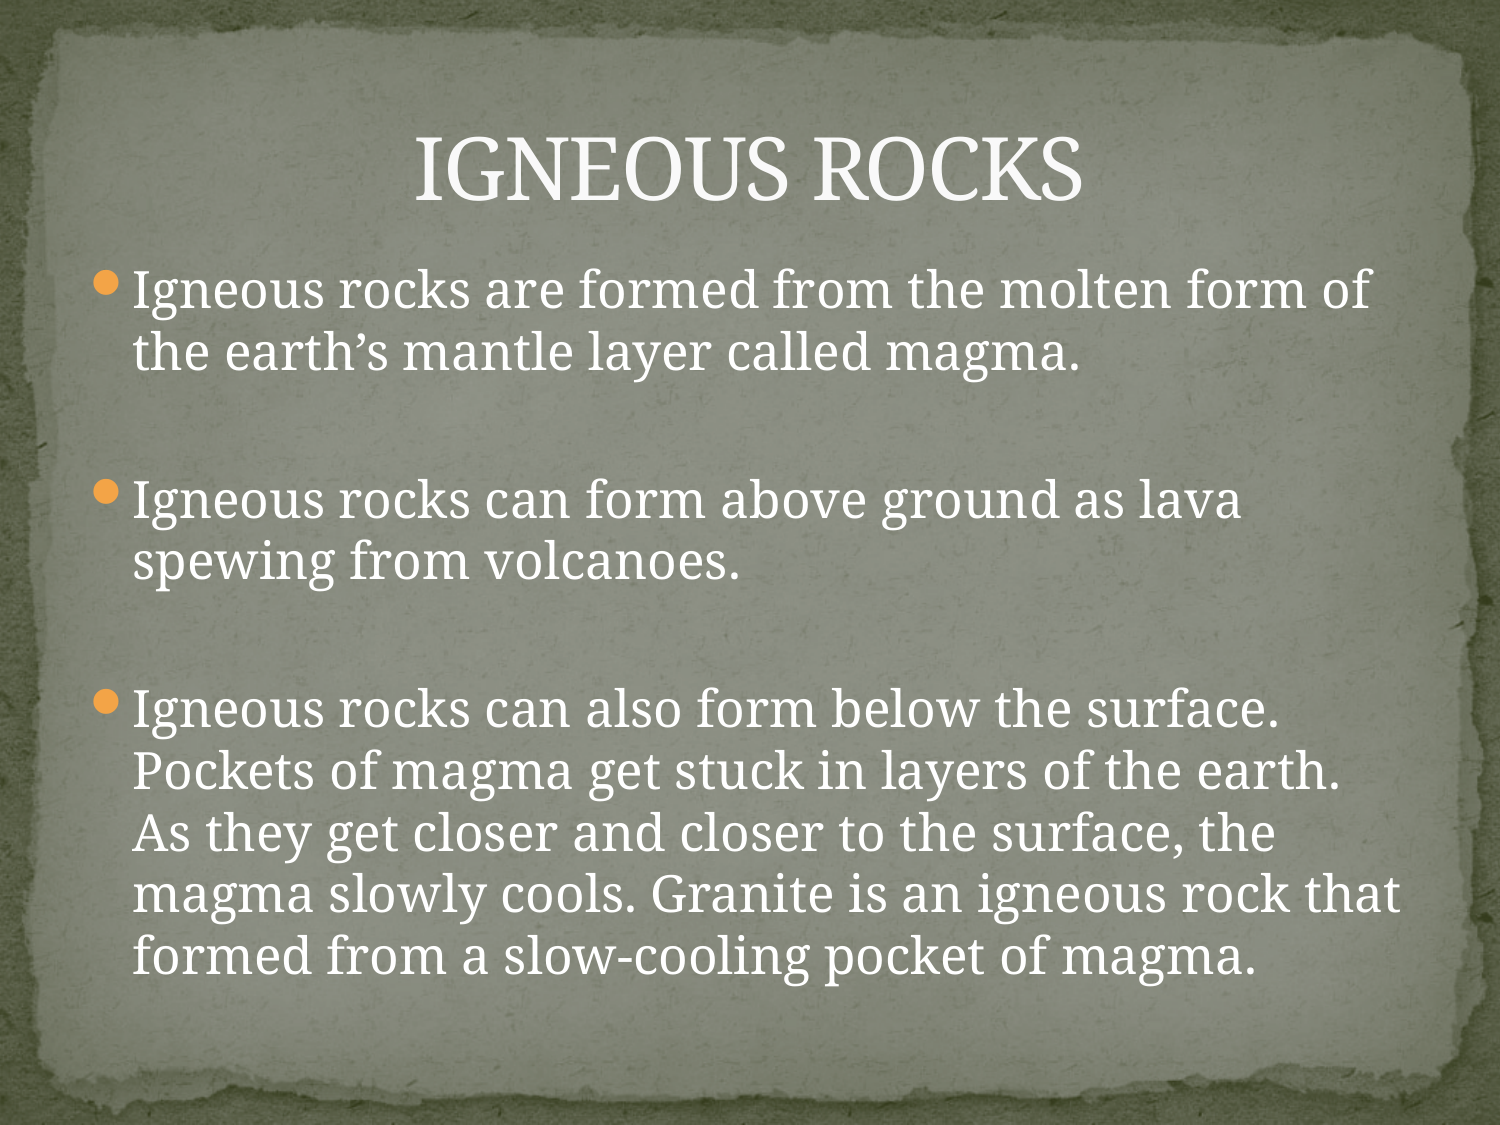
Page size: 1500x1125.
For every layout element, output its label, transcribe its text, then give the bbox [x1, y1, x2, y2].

title IGNEOUS ROCKS [74, 24, 1425, 225]
list Igneous rocks are formed from the molten form of the earth’s mantle layer called magma. Igneous rocks can form above ground as lava spewing from volcanoes. Igneous rocks can also form below the surface. Pockets of magma get stuck in layers of the earth. As they get closer and closer to the surface, the magma slowly cools. Granite is an igneous rock that formed from a slow-cooling pocket of magma. [75, 249, 1425, 1000]
